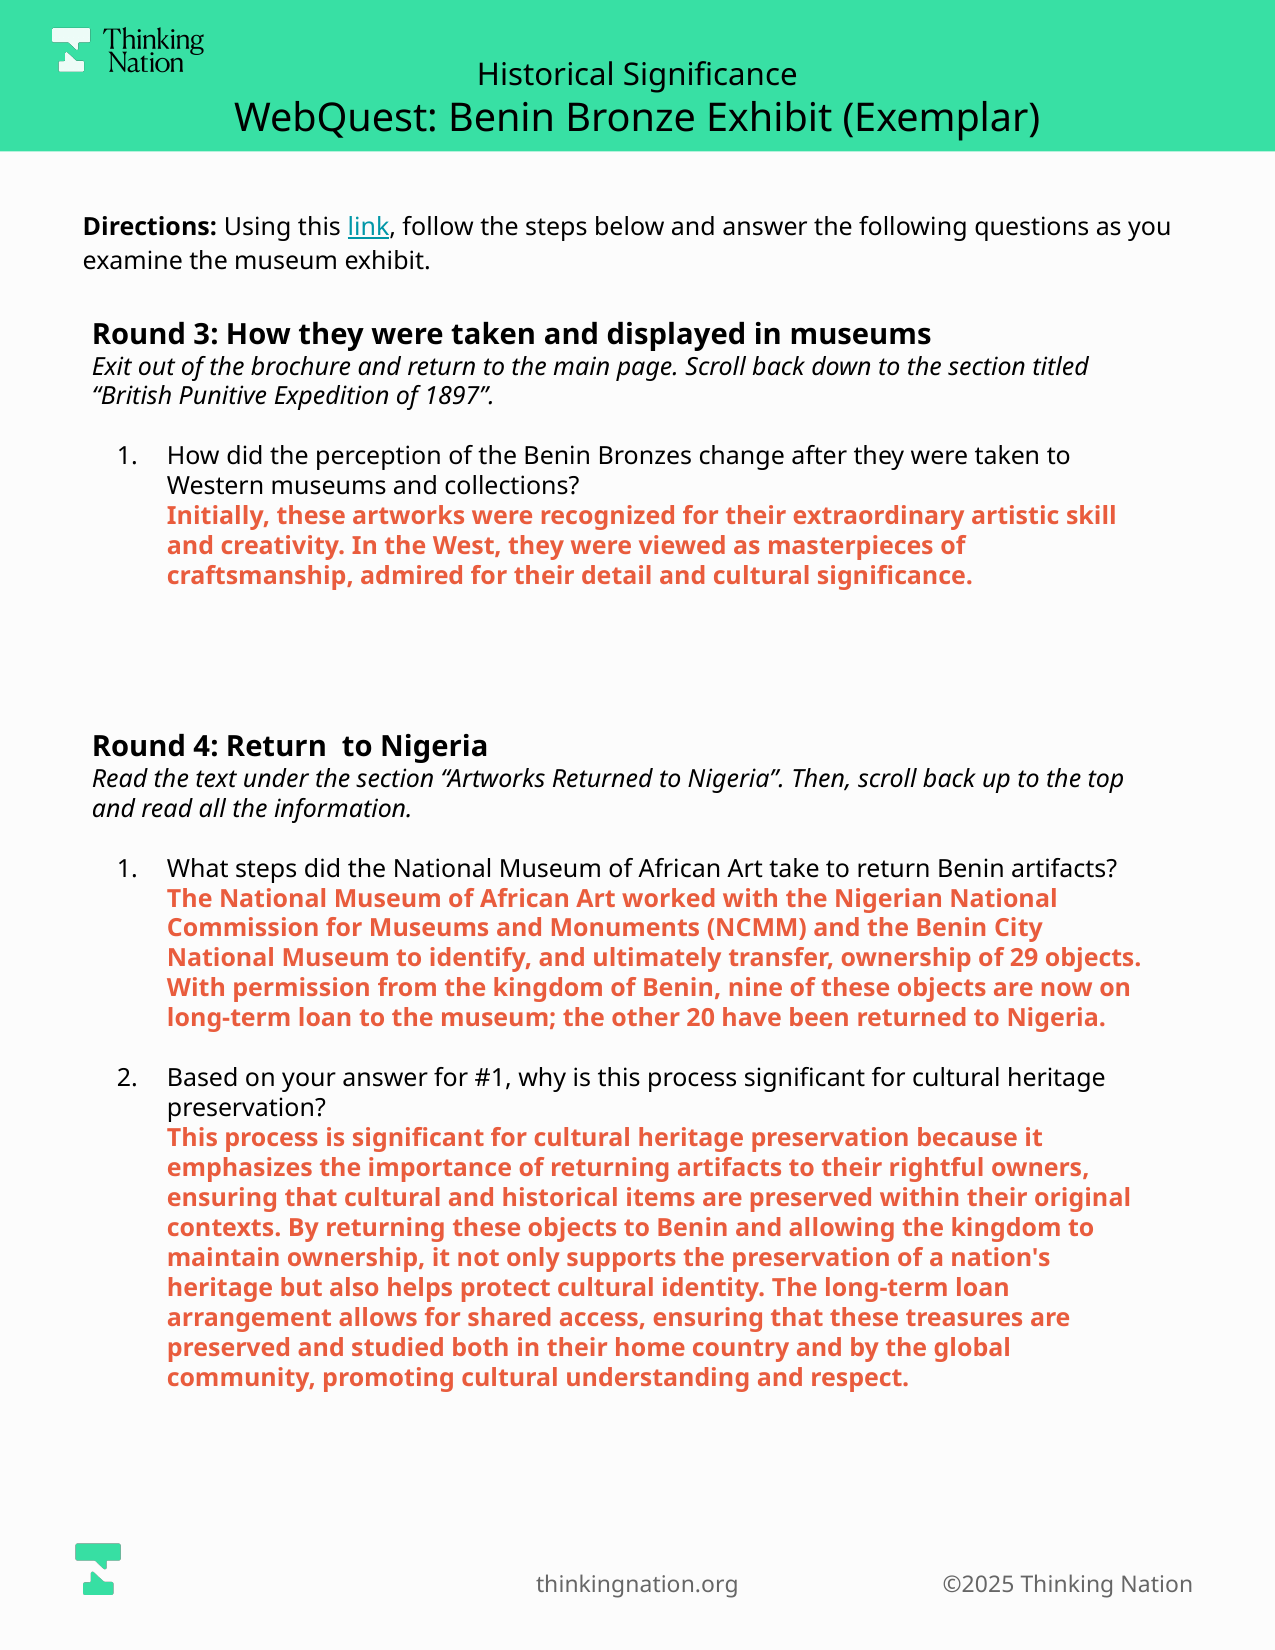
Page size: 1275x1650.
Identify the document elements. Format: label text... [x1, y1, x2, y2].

text_box Round 3: How they were taken and displayed in museums Exit out of the brochure and return to the main page. Scroll back down to the section titled “British Punitive Expedition of 1897”. How did the perception of the Benin Bronzes change after they were taken to Western museums and collections? Initially, these artworks were recognized for their extraordinary artistic skill and creativity. In the West, they were viewed as masterpieces of craftsmanship, admired for their detail and cultural significance. [76, 300, 1172, 695]
text_box Historical Significance WebQuest: Benin Bronze Exhibit (Exemplar) [0, 0, 1275, 152]
text_box Directions: Using this link, follow the steps below and answer the following questions as you examine the museum exhibit. [67, 165, 1208, 290]
text_box thinkingnation.org [486, 1553, 789, 1605]
picture [35, 13, 210, 87]
text_box ©2025 Thinking Nation [907, 1553, 1210, 1605]
text_box Round 4: Return to Nigeria Read the text under the section “Artworks Returned to Nigeria”. Then, scroll back up to the top and read all the information. What steps did the National Museum of African Art take to return Benin artifacts? The National Museum of African Art worked with the Nigerian National Commission for Museums and Monuments (NCMM) and the Benin City National Museum to identify, and ultimately transfer, ownership of 29 objects. With permission from the kingdom of Benin, nine of these objects are now on long-term loan to the museum; the other 20 have been returned to Nigeria. Based on your answer for #1, why is this process significant for cultural heritage preservation? This process is significant for cultural heritage preservation because it emphasizes the importance of returning artifacts to their rightful owners, ensuring that cultural and historical items are preserved within their original contexts. By returning these objects to Benin and allowing the kingdom to maintain ownership, it not only supports the preservation of a nation's heritage but also helps protect cultural identity. The long-term loan arrangement allows for shared access, ensuring that these treasures are preserved and studied both in their home country and by the global community, promoting cultural understanding and respect. [76, 712, 1172, 1436]
picture [62, 1533, 134, 1605]
